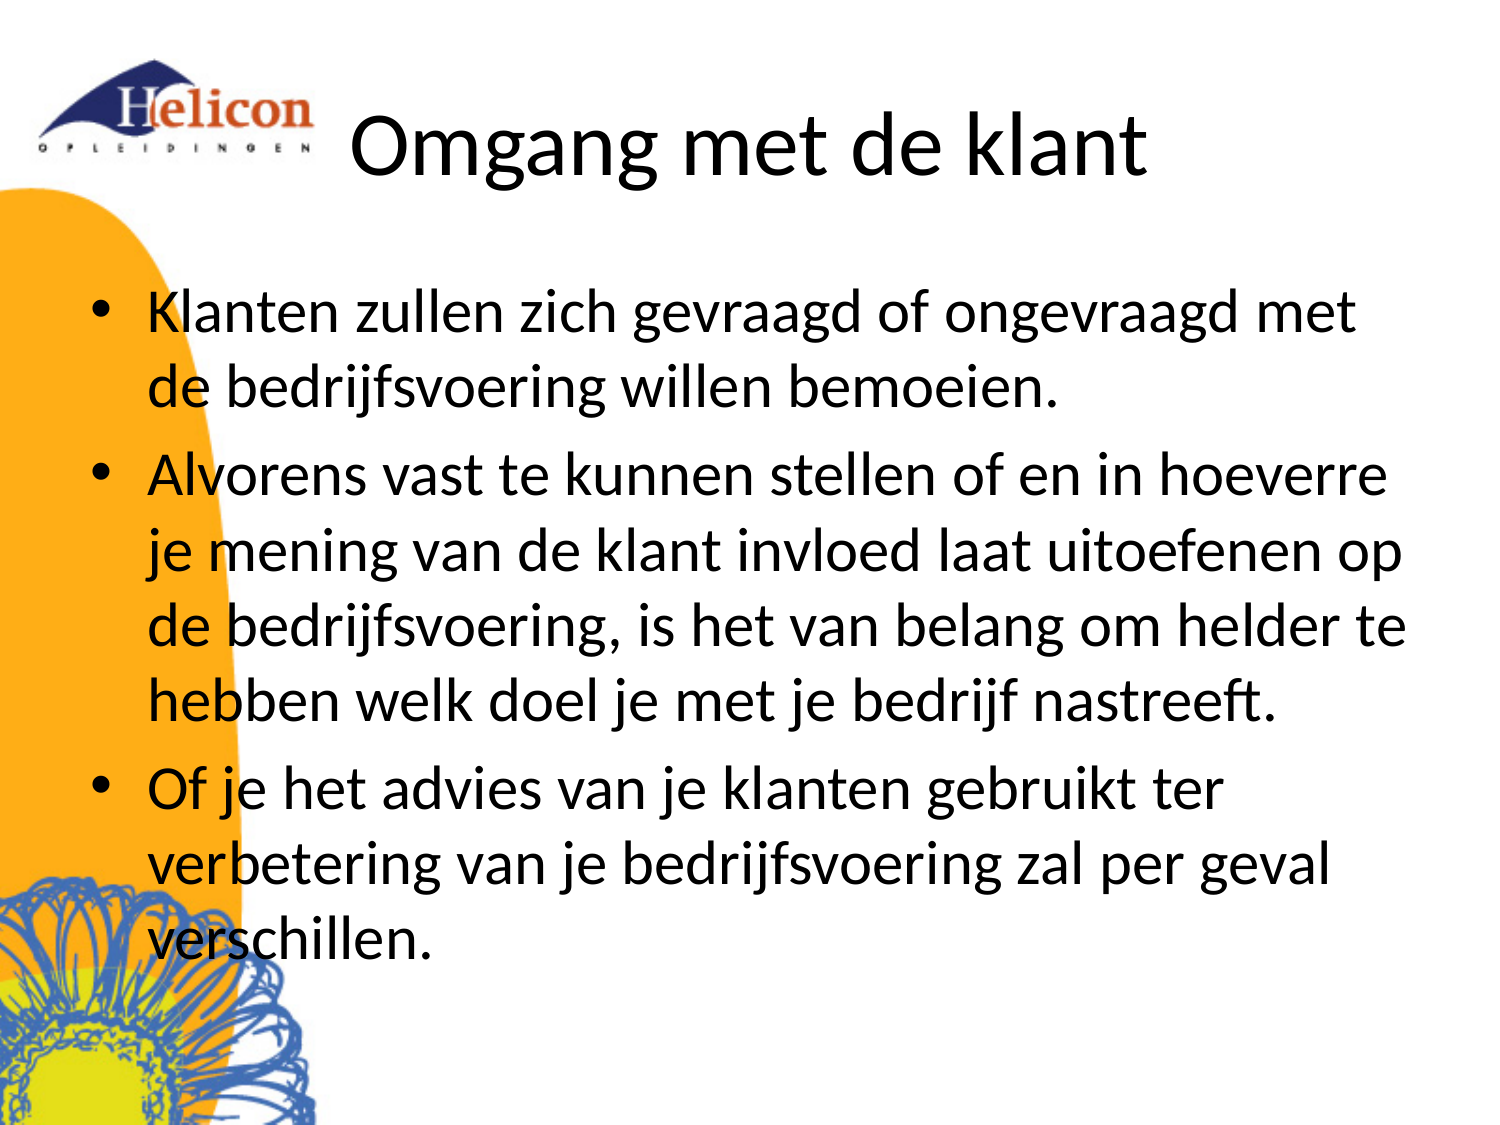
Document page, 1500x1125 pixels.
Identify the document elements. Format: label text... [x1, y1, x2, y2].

picture [0, 0, 1500, 1125]
title Omgang met de klant [75, 45, 1425, 233]
list Klanten zullen zich gevraagd of ongevraagd met de bedrijfsvoering willen bemoeien. Alvorens vast te kunnen stellen of en in hoeverre je mening van de klant invloed laat uitoefenen op de bedrijfsvoering, is het van belang om helder te hebben welk doel je met je bedrijf nastreeft. Of je het advies van je klanten gebruikt ter verbetering van je bedrijfsvoering zal per geval verschillen. [75, 262, 1425, 1005]
